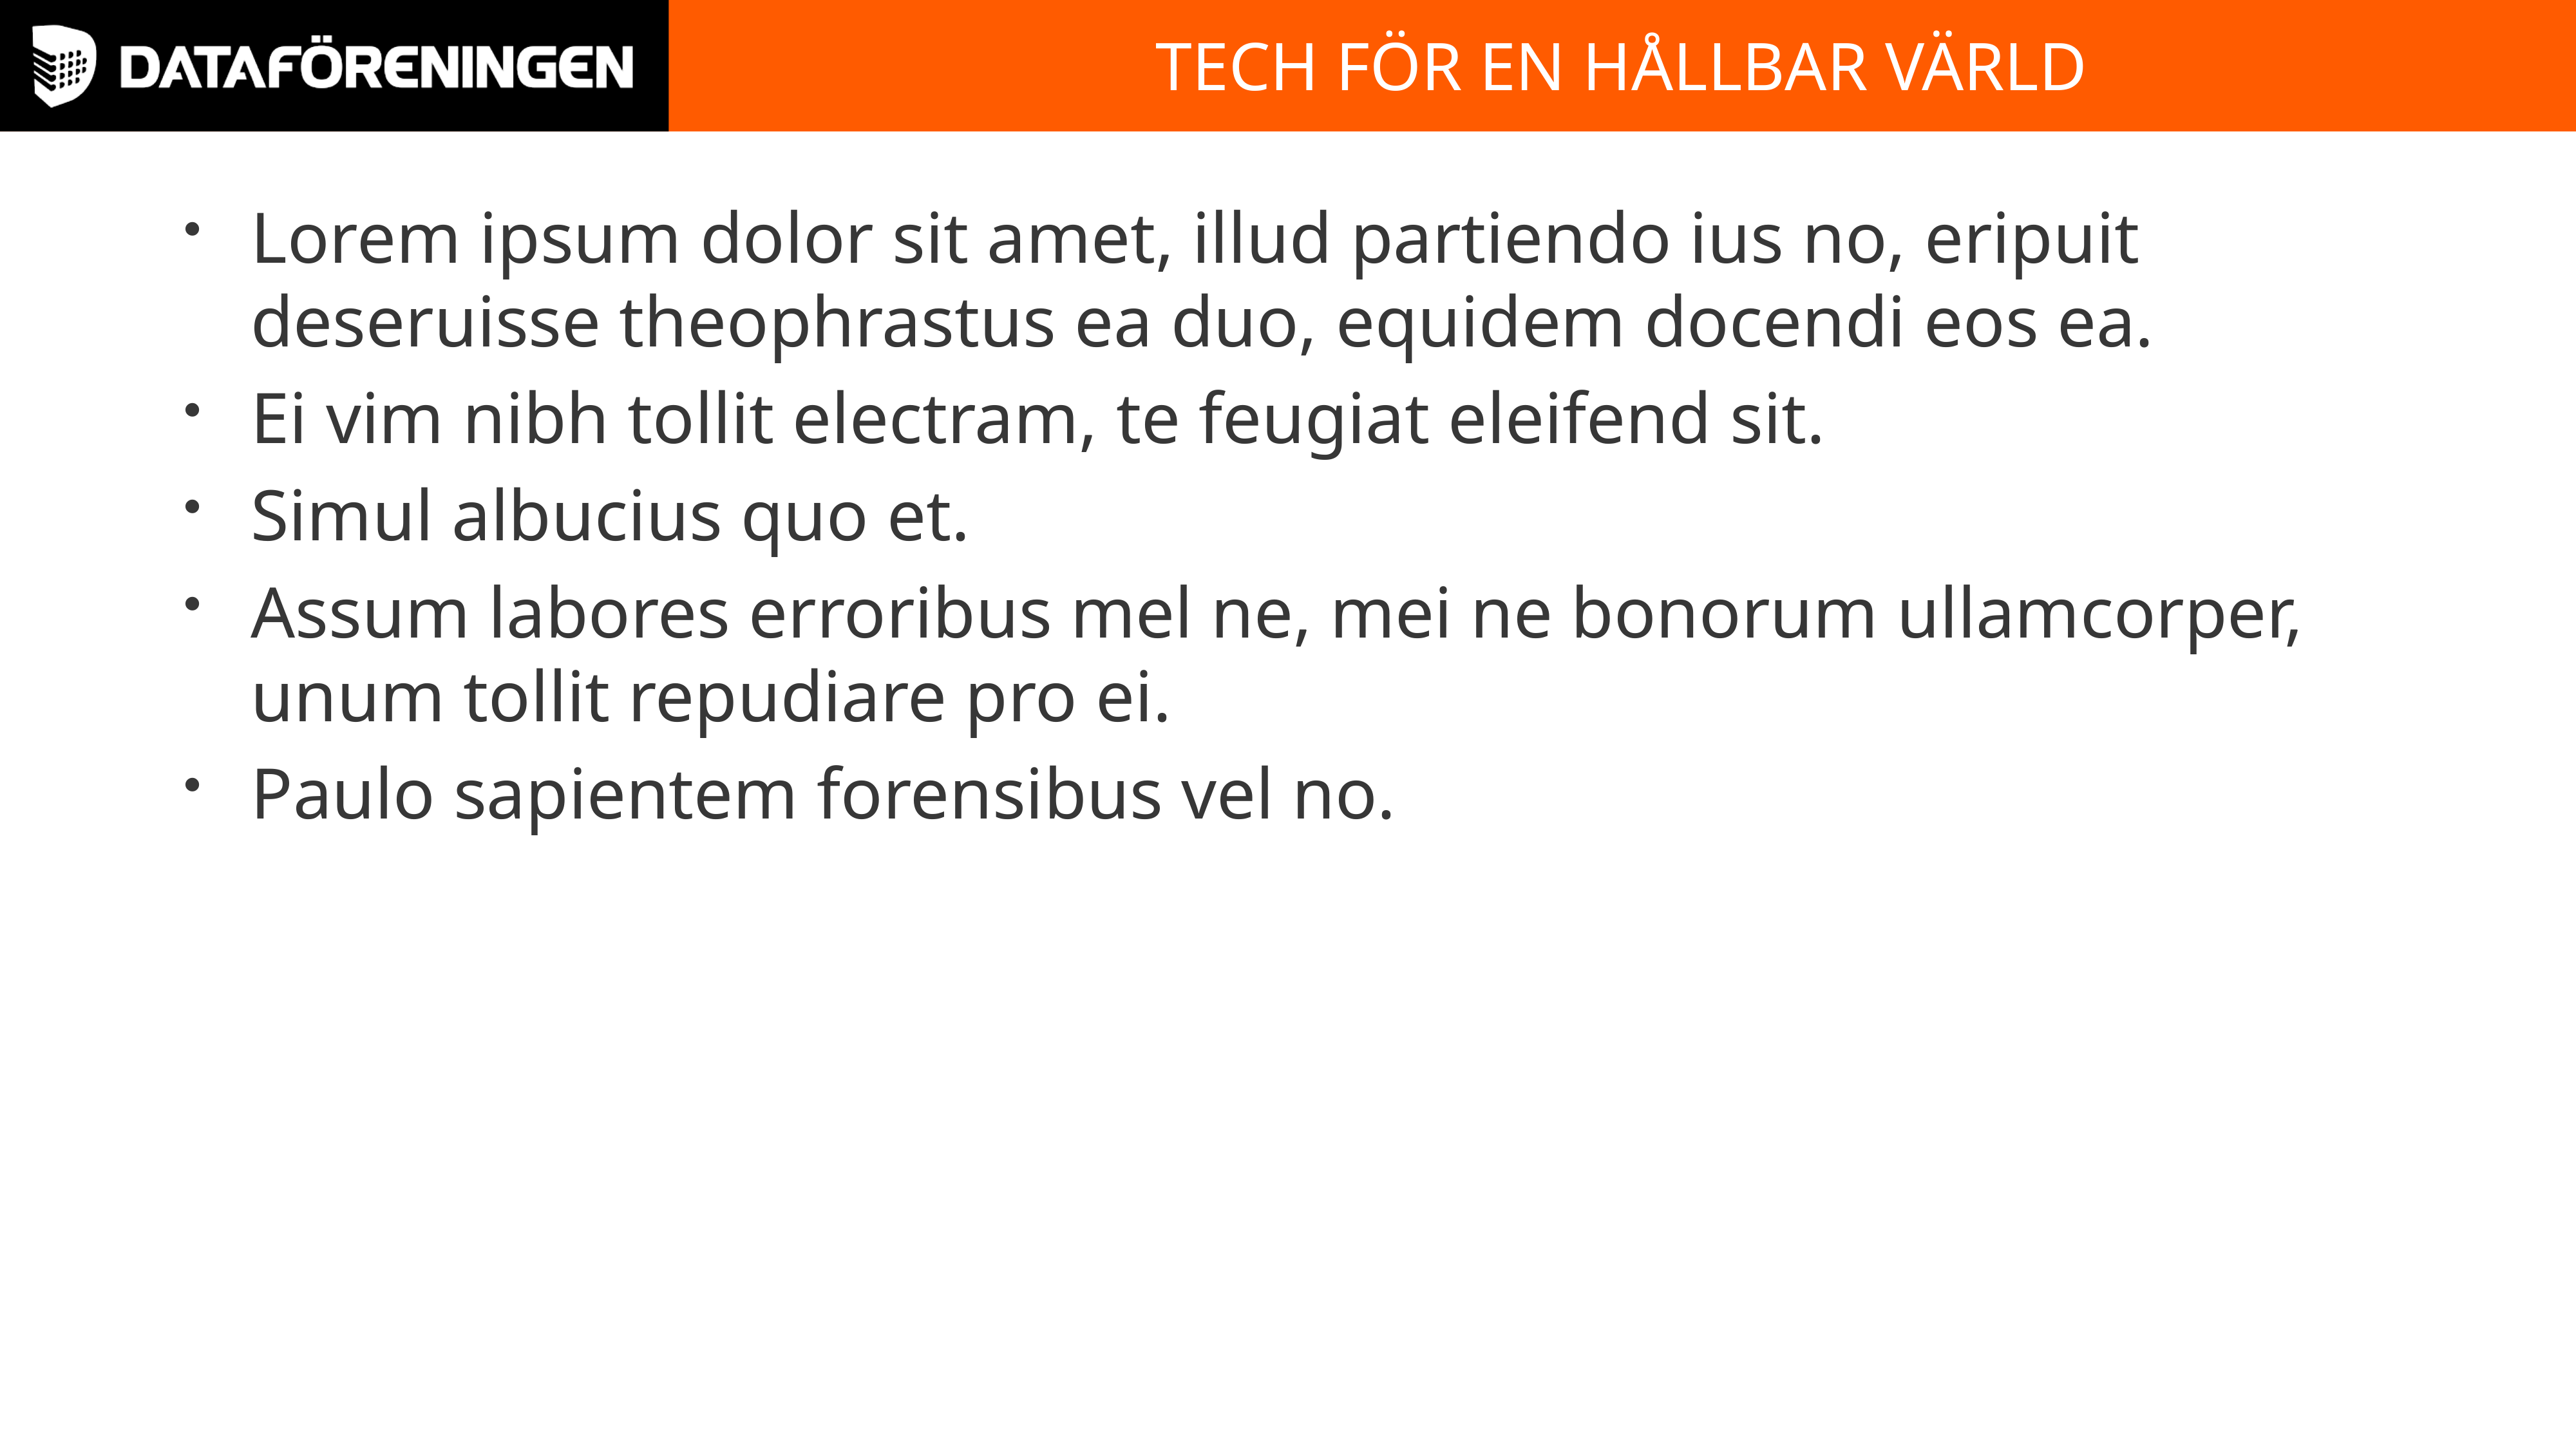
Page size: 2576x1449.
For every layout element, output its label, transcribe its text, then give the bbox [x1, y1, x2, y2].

picture [31, 24, 635, 109]
list Lorem ipsum dolor sit amet, illud partiendo ius no, eripuit deseruisse theophrastus ea duo, equidem docendi eos ea. Ei vim nibh tollit electram, te feugiat eleifend sit. Simul albucius quo et. Assum labores erroribus mel ne, mei ne bonorum ullamcorper, unum tollit repudiare pro ei. Paulo sapientem forensibus vel no. [178, 187, 2398, 1260]
